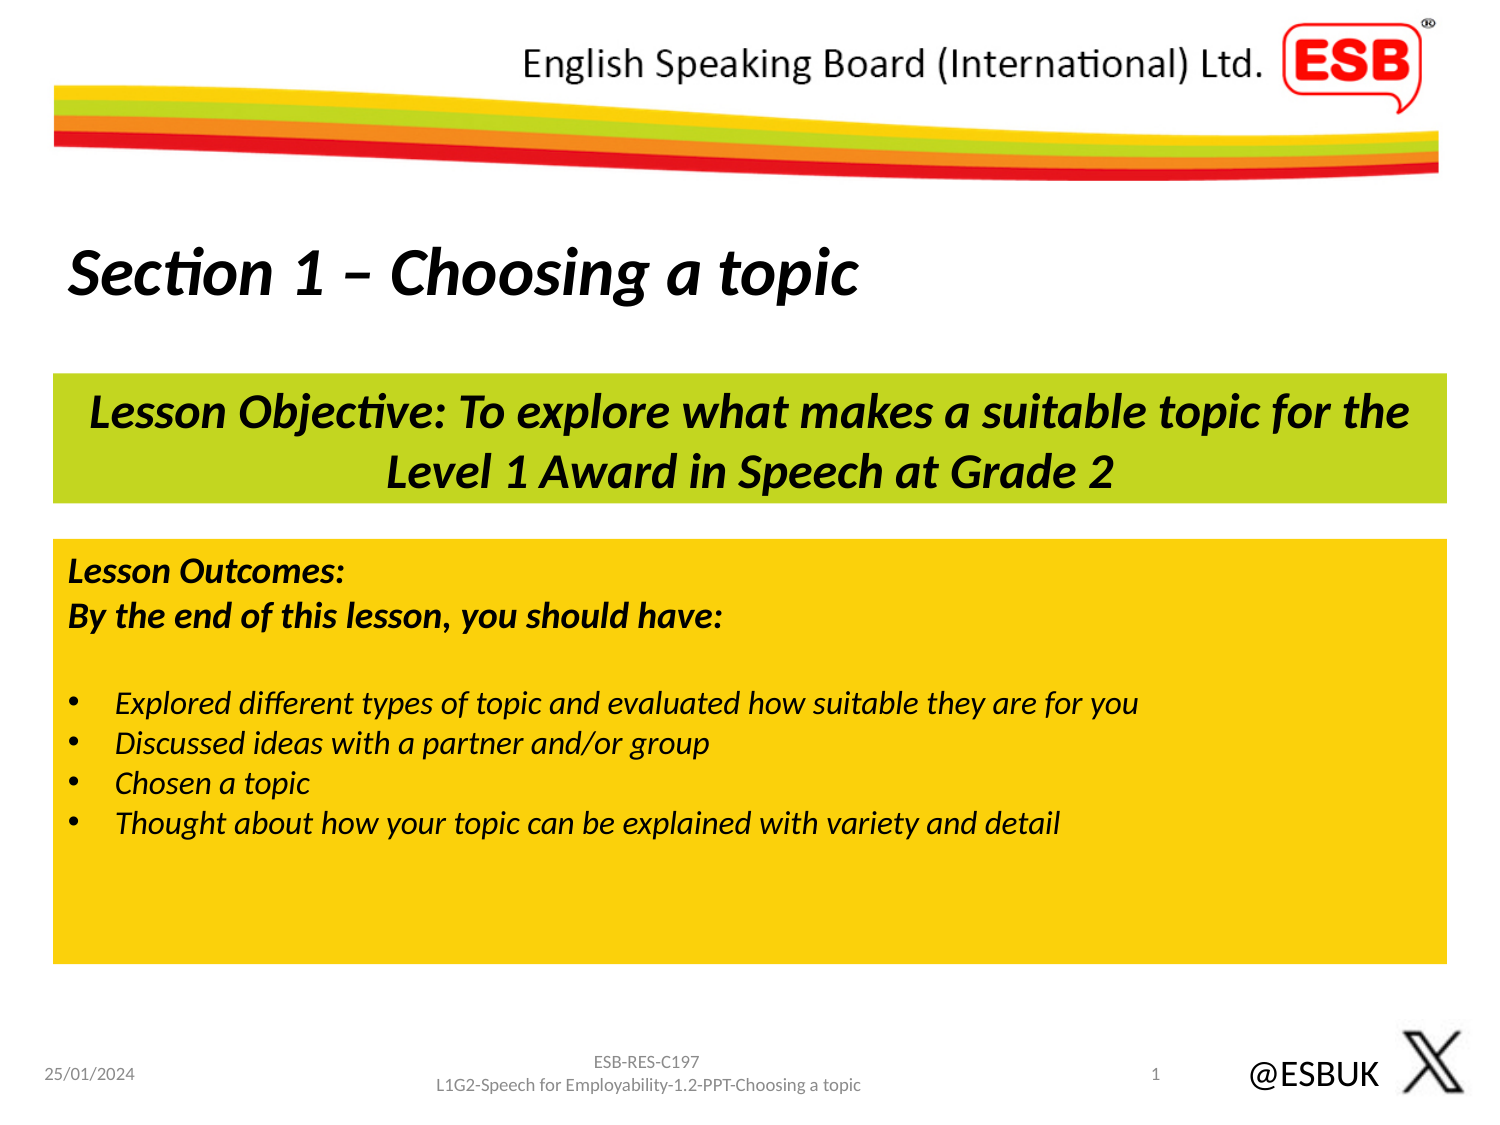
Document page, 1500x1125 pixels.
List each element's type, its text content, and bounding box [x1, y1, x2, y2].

slide_number 1 [930, 1042, 1176, 1103]
text_box Lesson Objective: To explore what makes a suitable topic for the Level 1 Award in Speech at Grade 2 [52, 372, 1448, 504]
text_box Section 1 – Choosing a topic [53, 208, 1347, 338]
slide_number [29, 1042, 367, 1103]
text_box Lesson Outcomes: By the end of this lesson, you should have: Explored different types of topic and evaluated how suitable they are for you Discussed ideas with a partner and/or group Chosen a topic Thought about how your topic can be explained with variety and detail [52, 538, 1448, 965]
footer ESB-RES-C197 L1G2-Speech for Employability-1.2-PPT-Choosing a topic [395, 1042, 902, 1103]
picture [0, 0, 1500, 189]
picture [1395, 1019, 1476, 1106]
